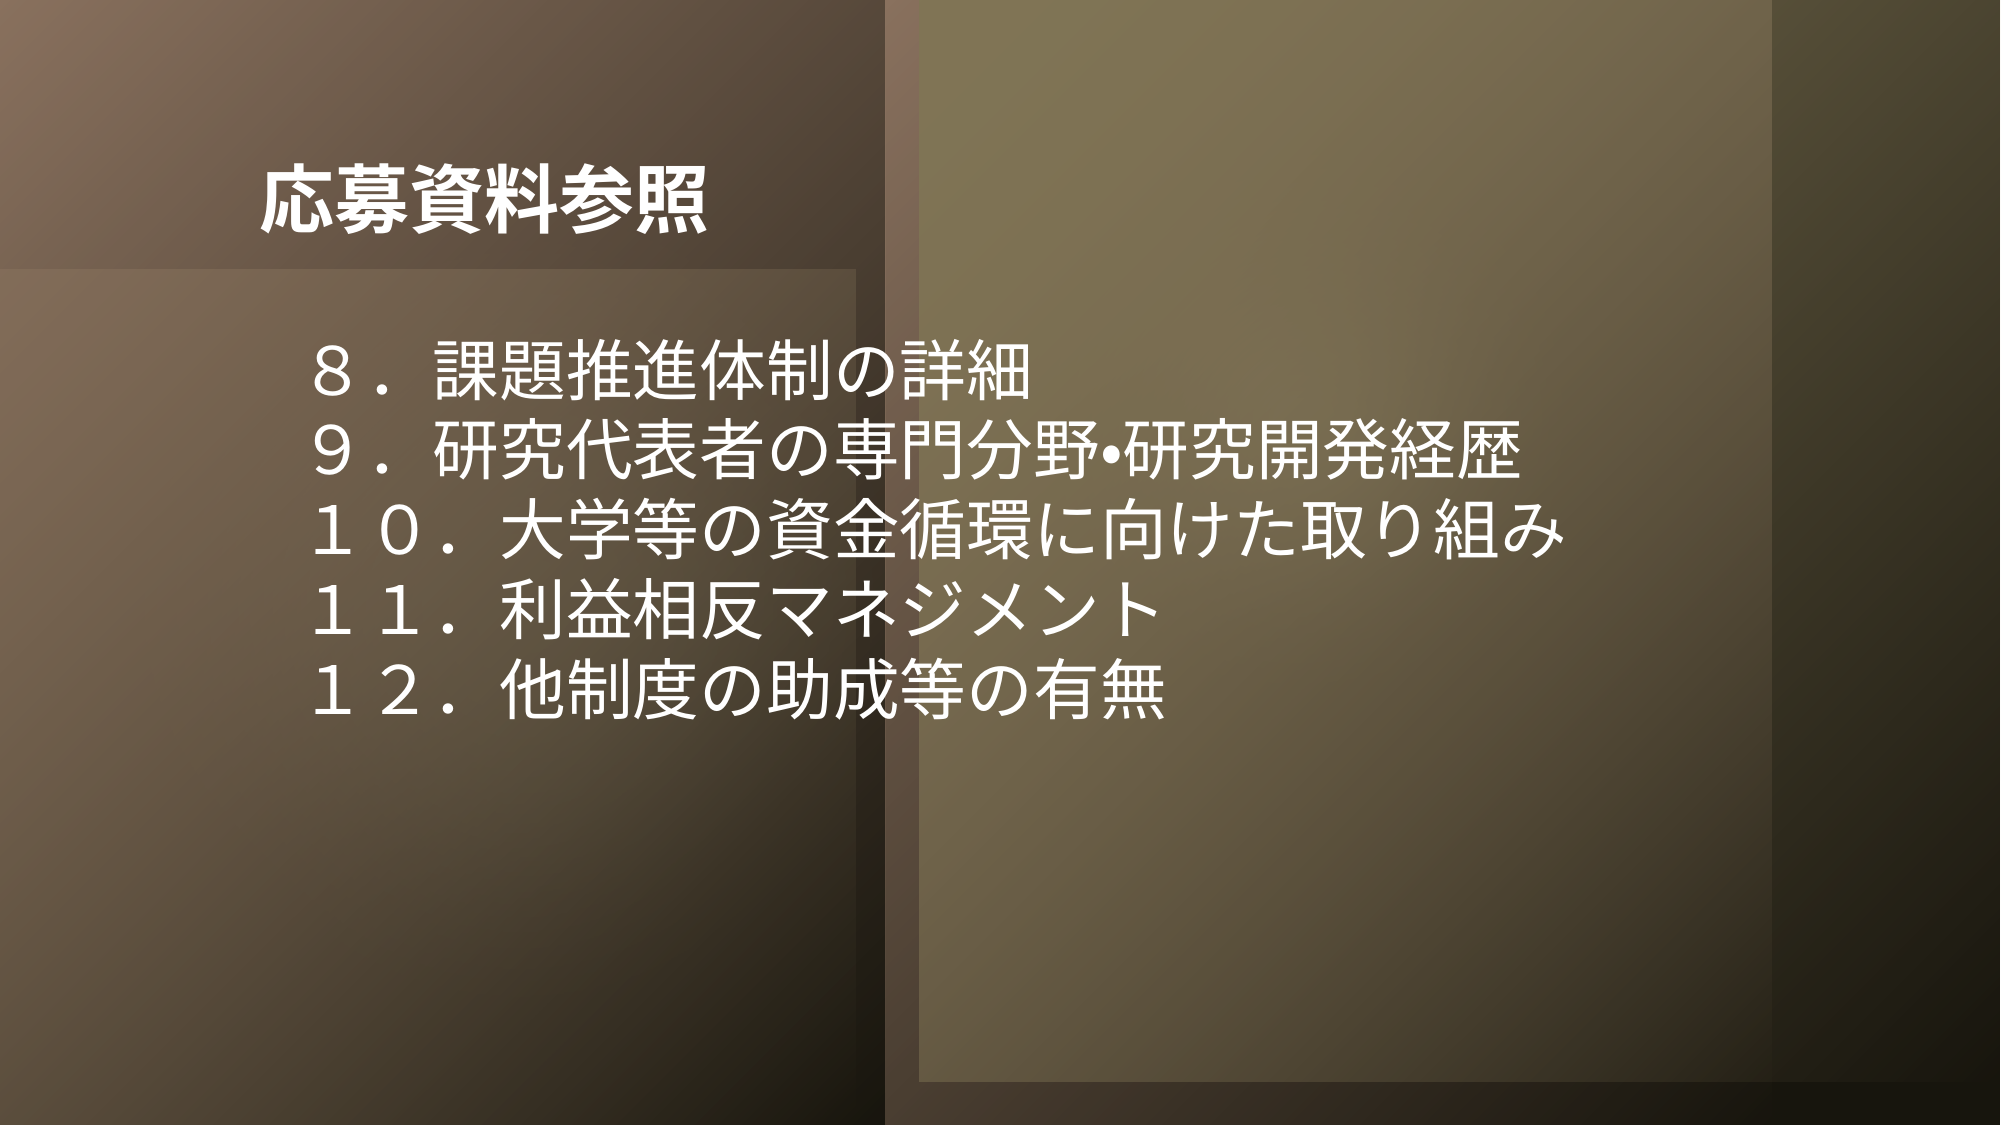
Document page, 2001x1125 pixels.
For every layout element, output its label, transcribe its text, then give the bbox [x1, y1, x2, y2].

text_box 応募資料参照 [244, 144, 725, 250]
text_box ８．課題推進体制の詳細 ９．研究代表者の専門分野・研究開発経歴 １０．大学等の資金循環に向けた取り組み １１．利益相反マネジメント １２．他制度の助成等の有無 [284, 320, 1583, 736]
